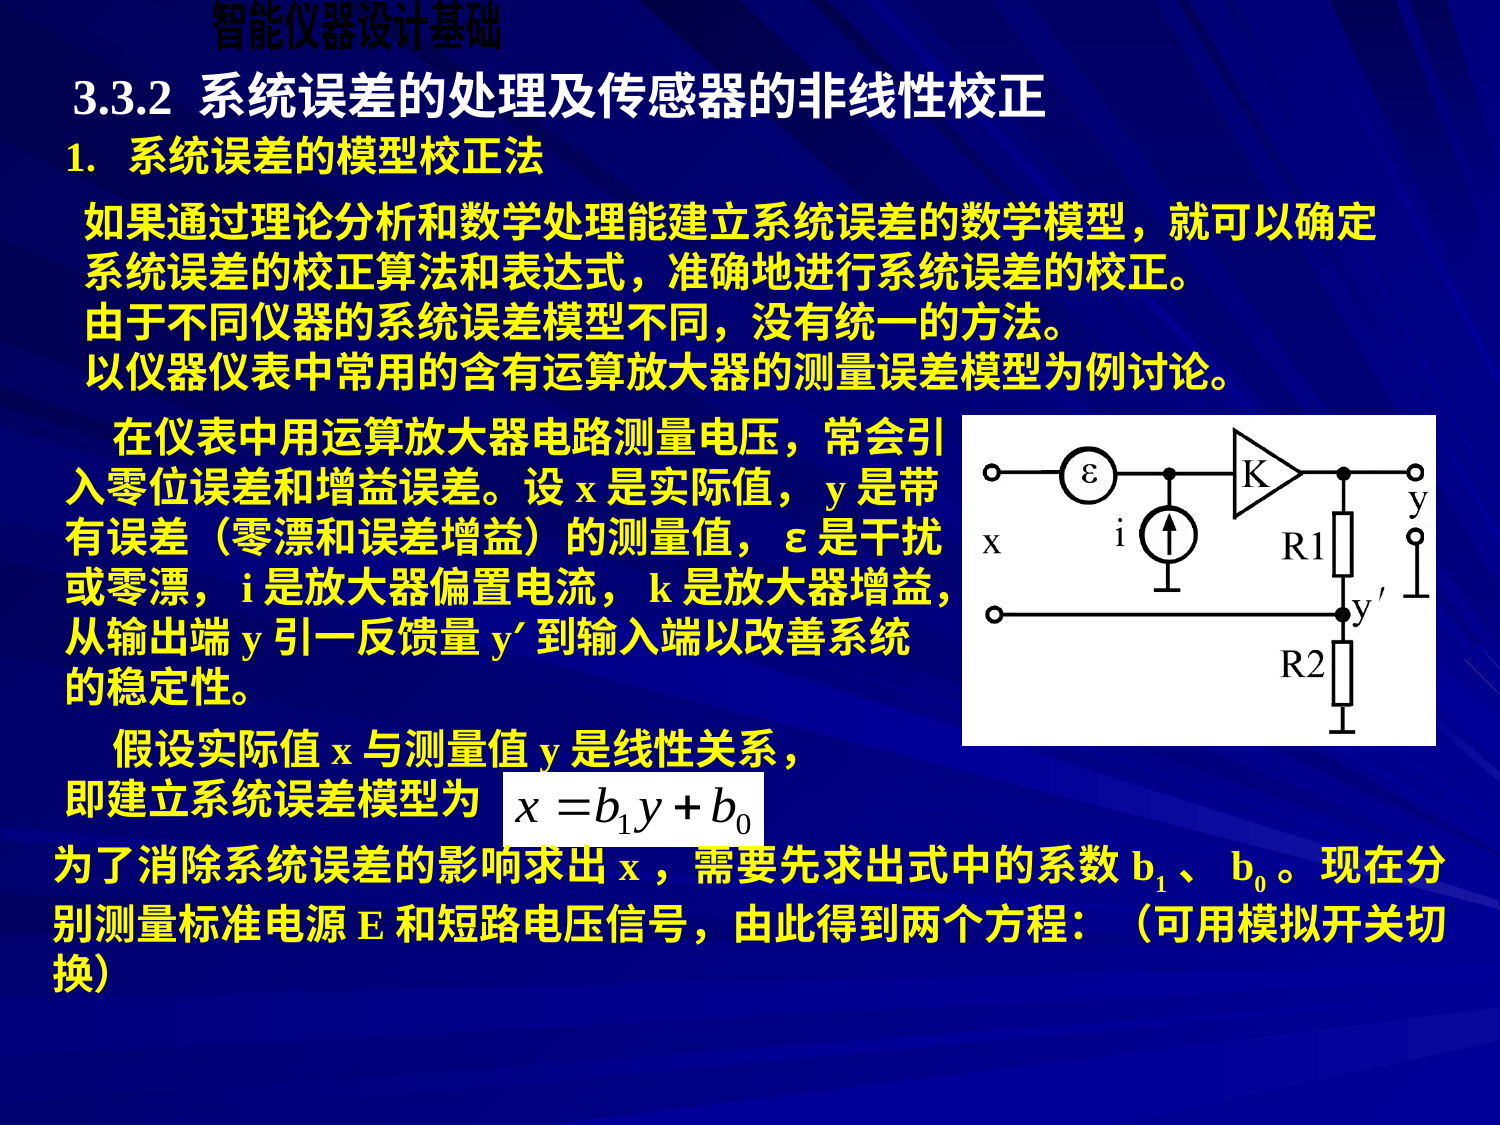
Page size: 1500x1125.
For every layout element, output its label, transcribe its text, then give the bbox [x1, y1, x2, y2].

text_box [503, 772, 764, 848]
text_box 假设实际值x与测量值y是线性关系， 即建立系统误差模型为 [49, 715, 856, 830]
text_box 为了消除系统误差的影响求出x，需要先求出式中的系数b1、b0。现在分别测量标准电源E和短路电压信号，由此得到两个方程：（可用模拟开关切换） [37, 831, 1463, 1005]
picture [962, 415, 1436, 746]
text_box 在仪表中用运算放大器电路测量电压，常会引入零位误差和增益误差。设x是实际值，y是带有误差（零漂和误差增益）的测量值，ε是干扰或零漂，i是放大器偏置电流，k是放大器增益，从输出端y引一反馈量y′到输入端以改善系统的稳定性。 [49, 403, 959, 719]
text_box 如果通过理论分析和数学处理能建立系统误差的数学模型，就可以确定系统误差的校正算法和表达式，准确地进行系统误差的校正。 由于不同仪器的系统误差模型不同，没有统一的方法。 以仪器仪表中常用的含有运算放大器的测量误差模型为例讨论。 [68, 187, 1395, 416]
text_box 3.3.2 系统误差的处理及传感器的非线性校正 [57, 57, 1371, 133]
text_box 1. 系统误差的模型校正法 [49, 122, 788, 188]
